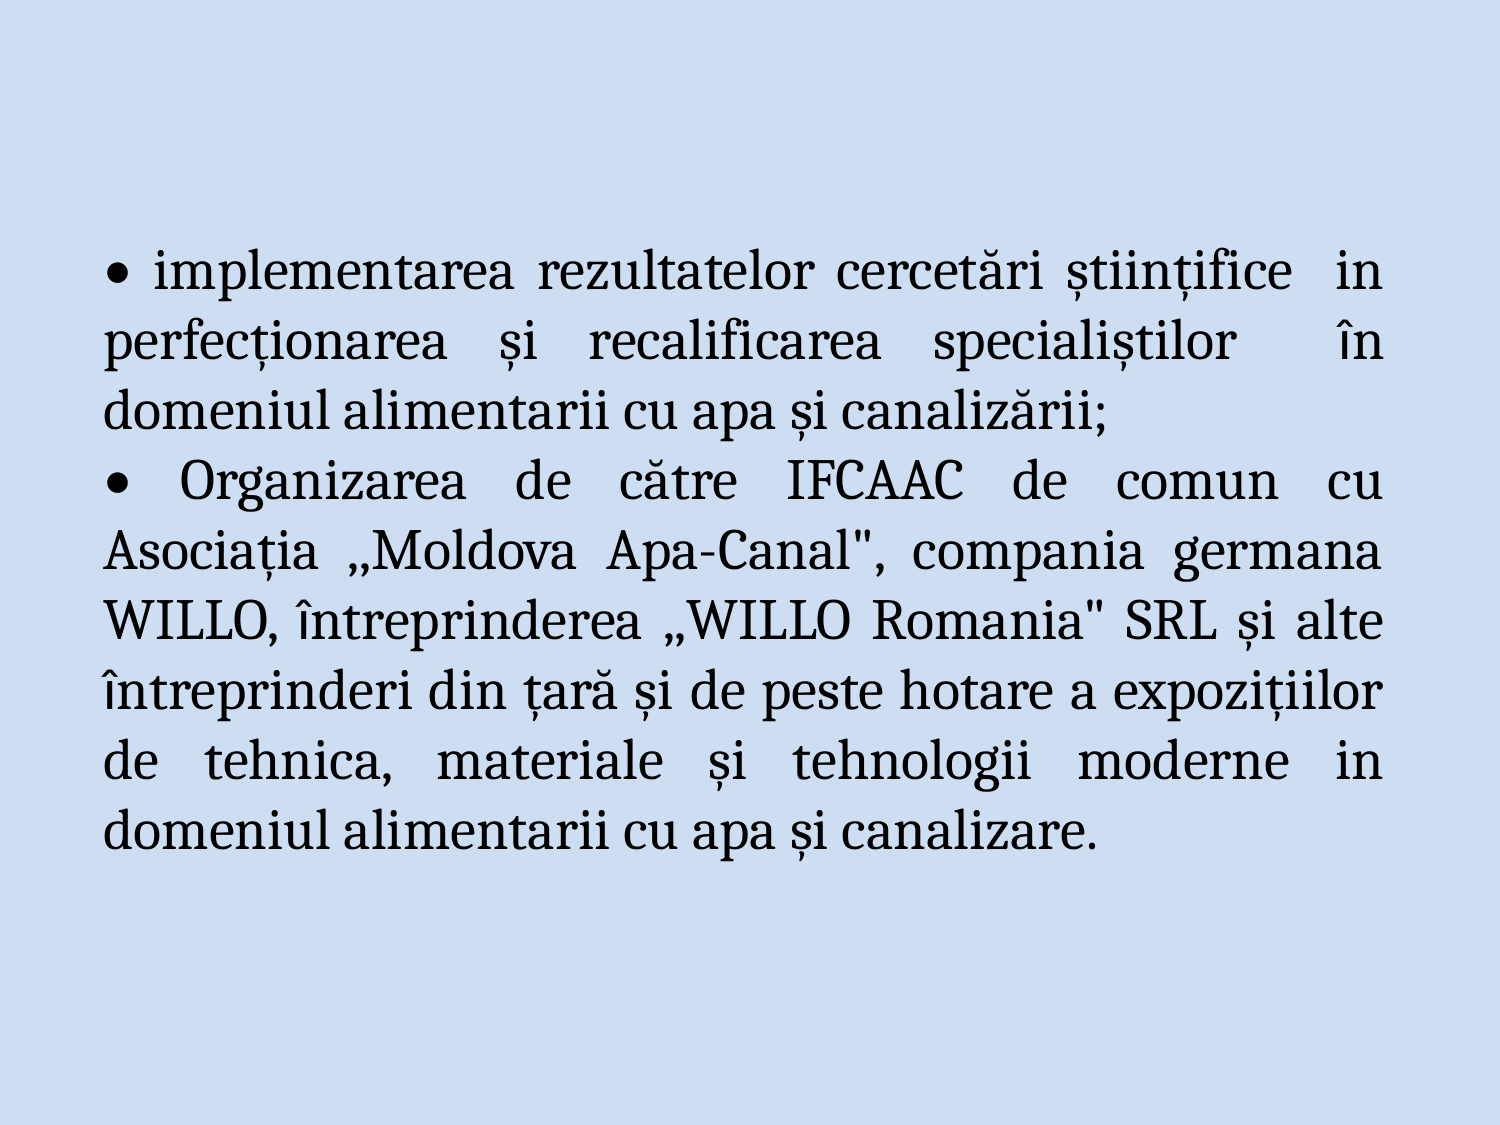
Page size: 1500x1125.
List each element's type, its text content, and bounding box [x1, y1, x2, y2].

text_box • implementarea rezultatelor cercetări științifice in perfecționarea şi recalificarea specialiștilor în domeniul alimentarii cu apa şi canalizării; • Organizarea de către IFCAAC de comun cu Asociația ,,Moldova Apa-Canal", compania germana WILLO, întreprinderea ,,WILLO Romania" SRL şi alte întreprinderi din țară şi de peste hotare a expozițiilor de tehnica, materiale şi tehnologii moderne in domeniul alimentarii cu apa şi canalizare. [88, 223, 1400, 869]
